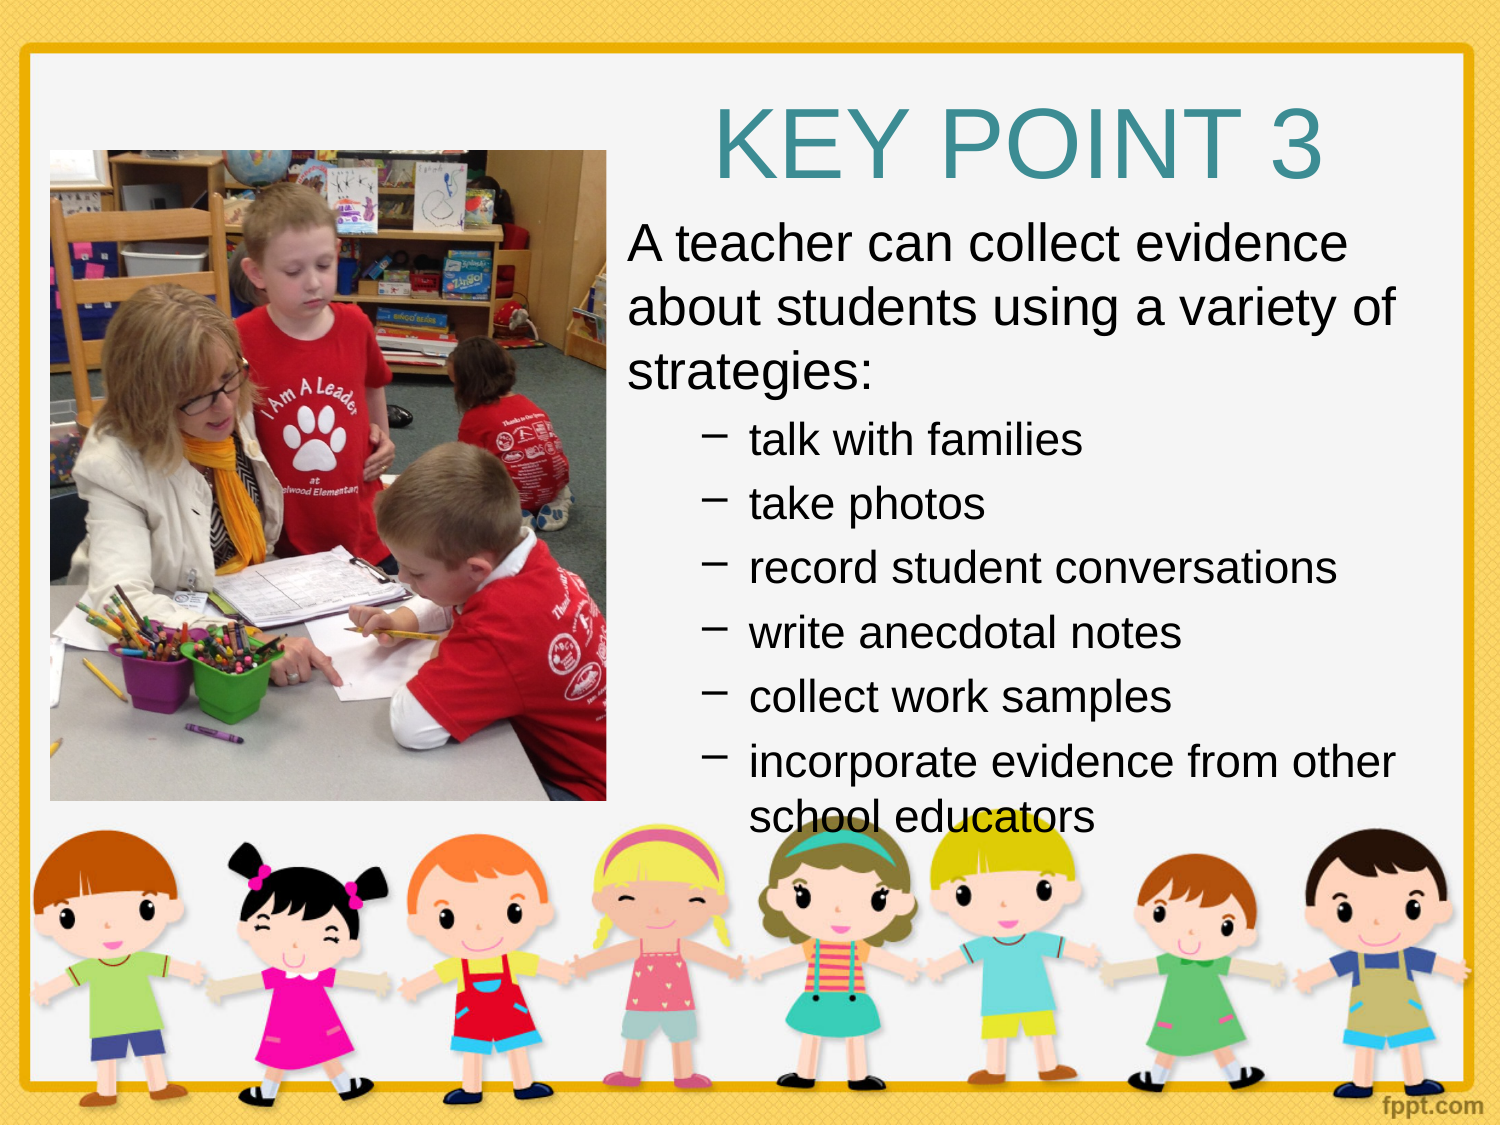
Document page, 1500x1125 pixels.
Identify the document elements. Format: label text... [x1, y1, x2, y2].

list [49, 149, 607, 801]
list A teacher can collect evidence about students using a variety of strategies: talk with families take photos record student conversations write anecdotal notes collect work samples incorporate evidence from other school educators [612, 200, 1463, 850]
title KEY POINT 3 [675, 45, 1363, 200]
picture [0, 0, 1500, 1125]
